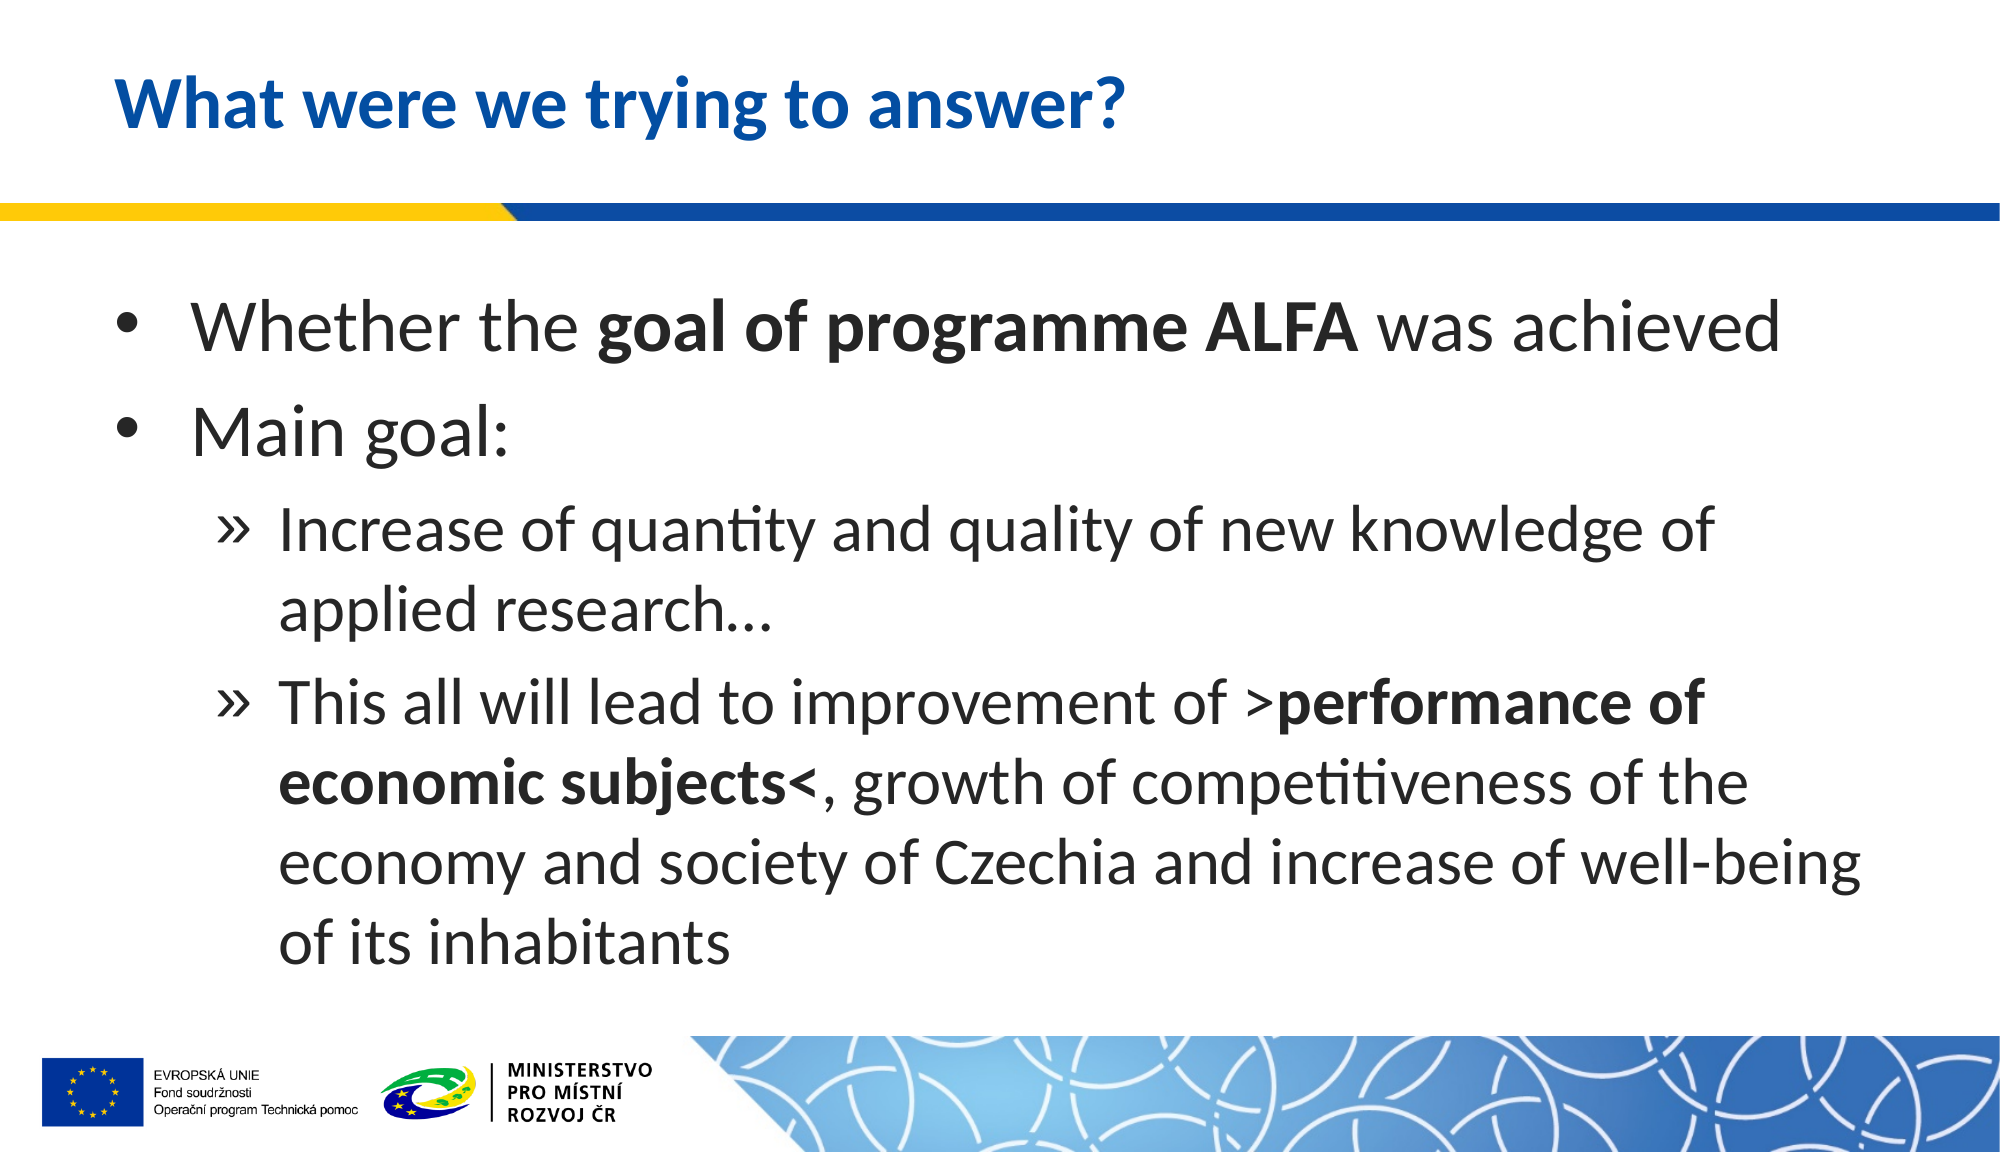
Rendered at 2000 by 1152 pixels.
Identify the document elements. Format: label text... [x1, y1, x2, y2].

picture [19, 1035, 674, 1149]
title What were we trying to answer? [99, 46, 1900, 198]
picture [680, 1036, 2000, 1152]
picture [0, 203, 2000, 221]
list Whether the goal of programme ALFA was achieved Main goal: Increase of quantity and quality of new knowledge of applied research… This all will lead to improvement of >performance of economic subjects<, growth of competitiveness of the economy and society of Czechia and increase of well-being of its inhabitants [99, 268, 1900, 1029]
